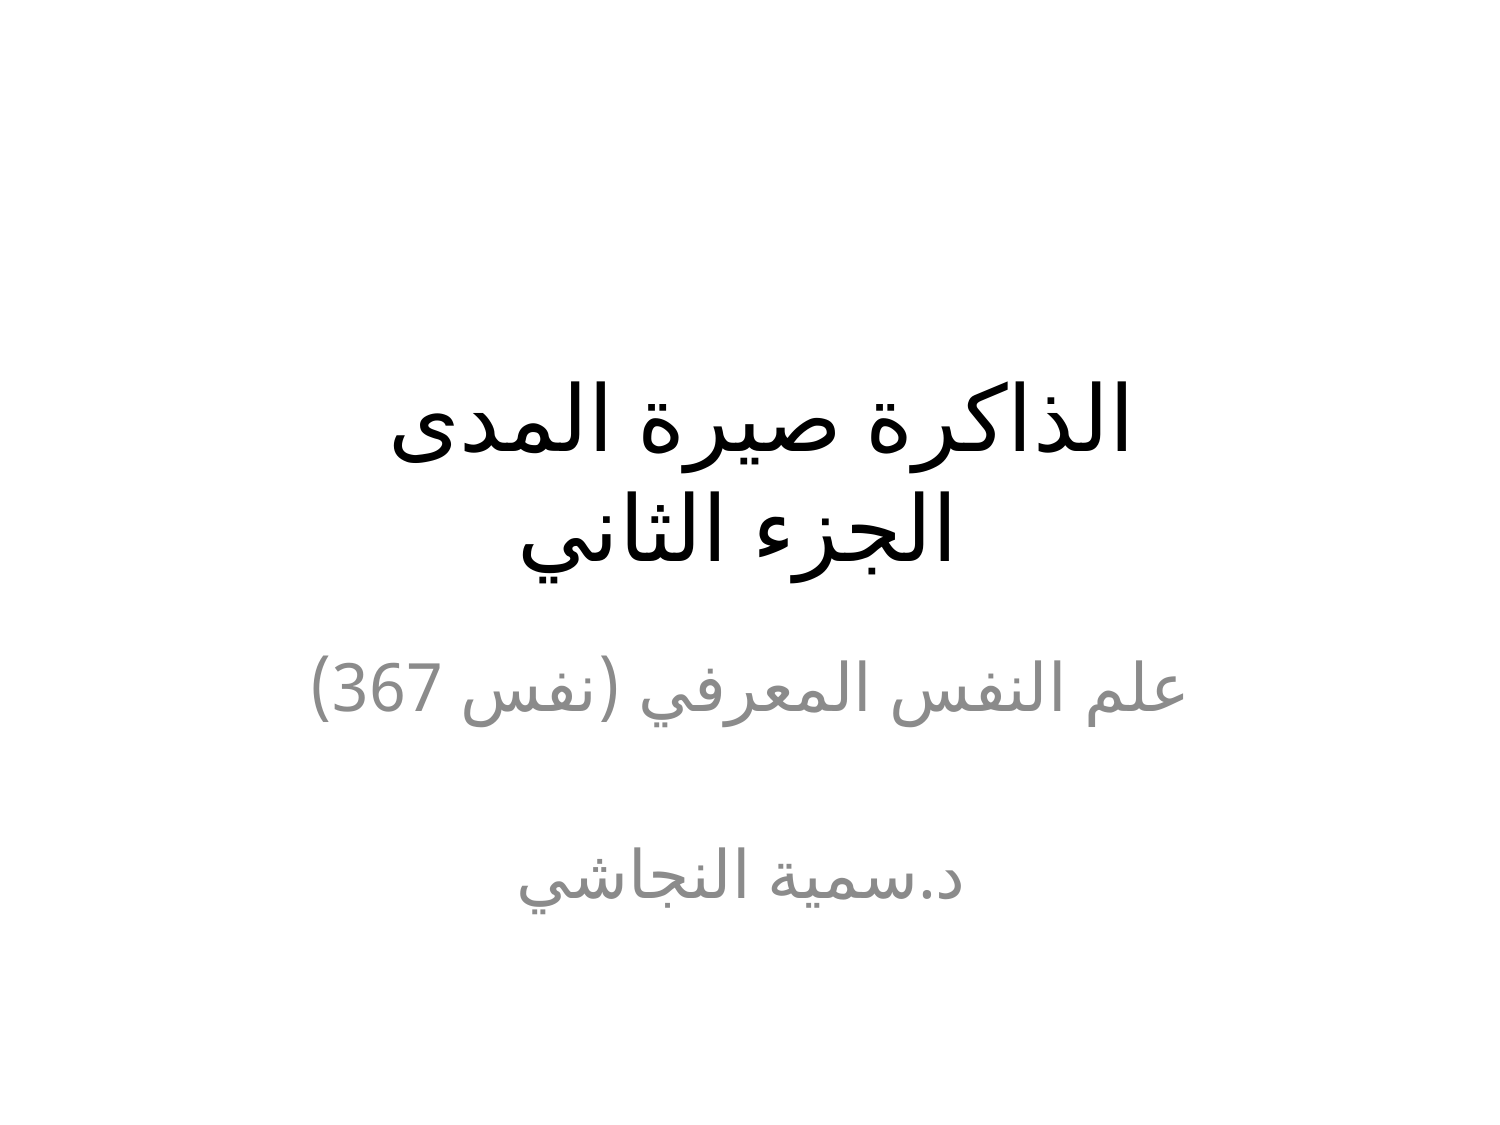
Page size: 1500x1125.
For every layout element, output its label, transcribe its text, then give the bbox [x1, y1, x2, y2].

subtitle علم النفس المعرفي (نفس 367) د.سمية النجاشي [225, 637, 1275, 925]
title الذاكرة صيرة المدى الجزء الثاني [112, 349, 1388, 591]
